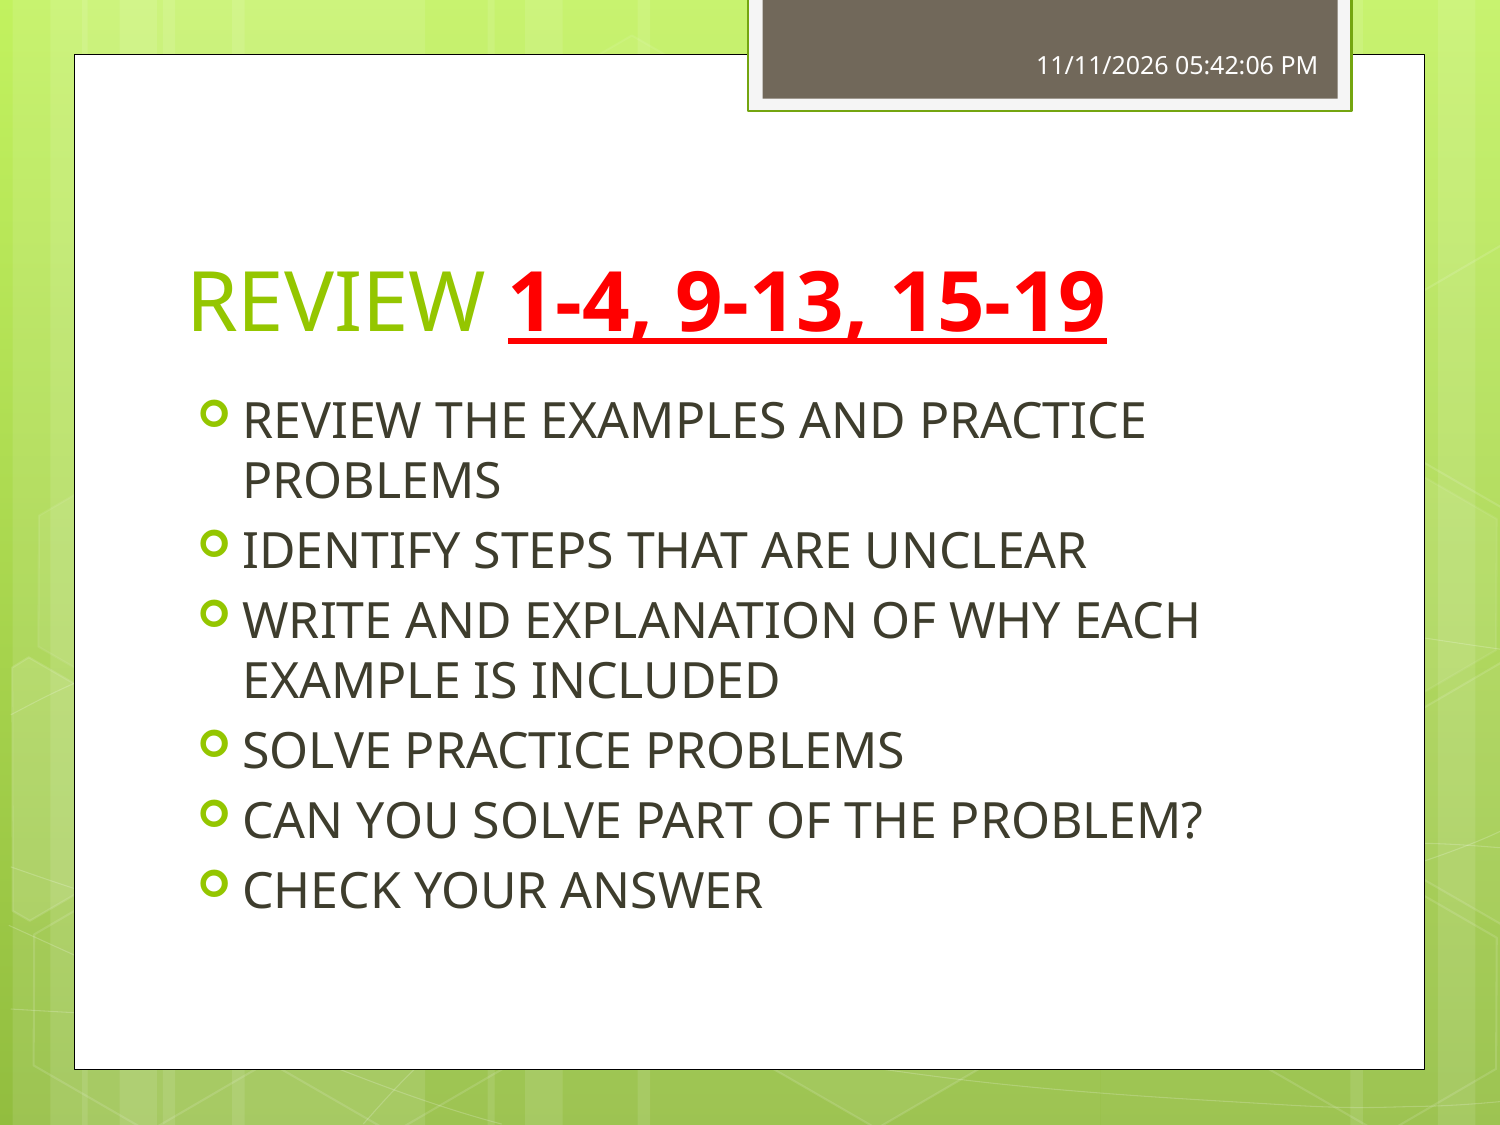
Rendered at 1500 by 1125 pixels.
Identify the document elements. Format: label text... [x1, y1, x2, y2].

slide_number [983, 36, 1334, 97]
list REVIEW THE EXAMPLES AND PRACTICE PROBLEMS IDENTIFY STEPS THAT ARE UNCLEAR WRITE AND EXPLANATION OF WHY EACH EXAMPLE IS INCLUDED SOLVE PRACTICE PROBLEMS CAN YOU SOLVE PART OF THE PROBLEM? CHECK YOUR ANSWER [171, 381, 1283, 957]
title REVIEW 1-4, 9-13, 15-19 [171, 168, 1324, 357]
